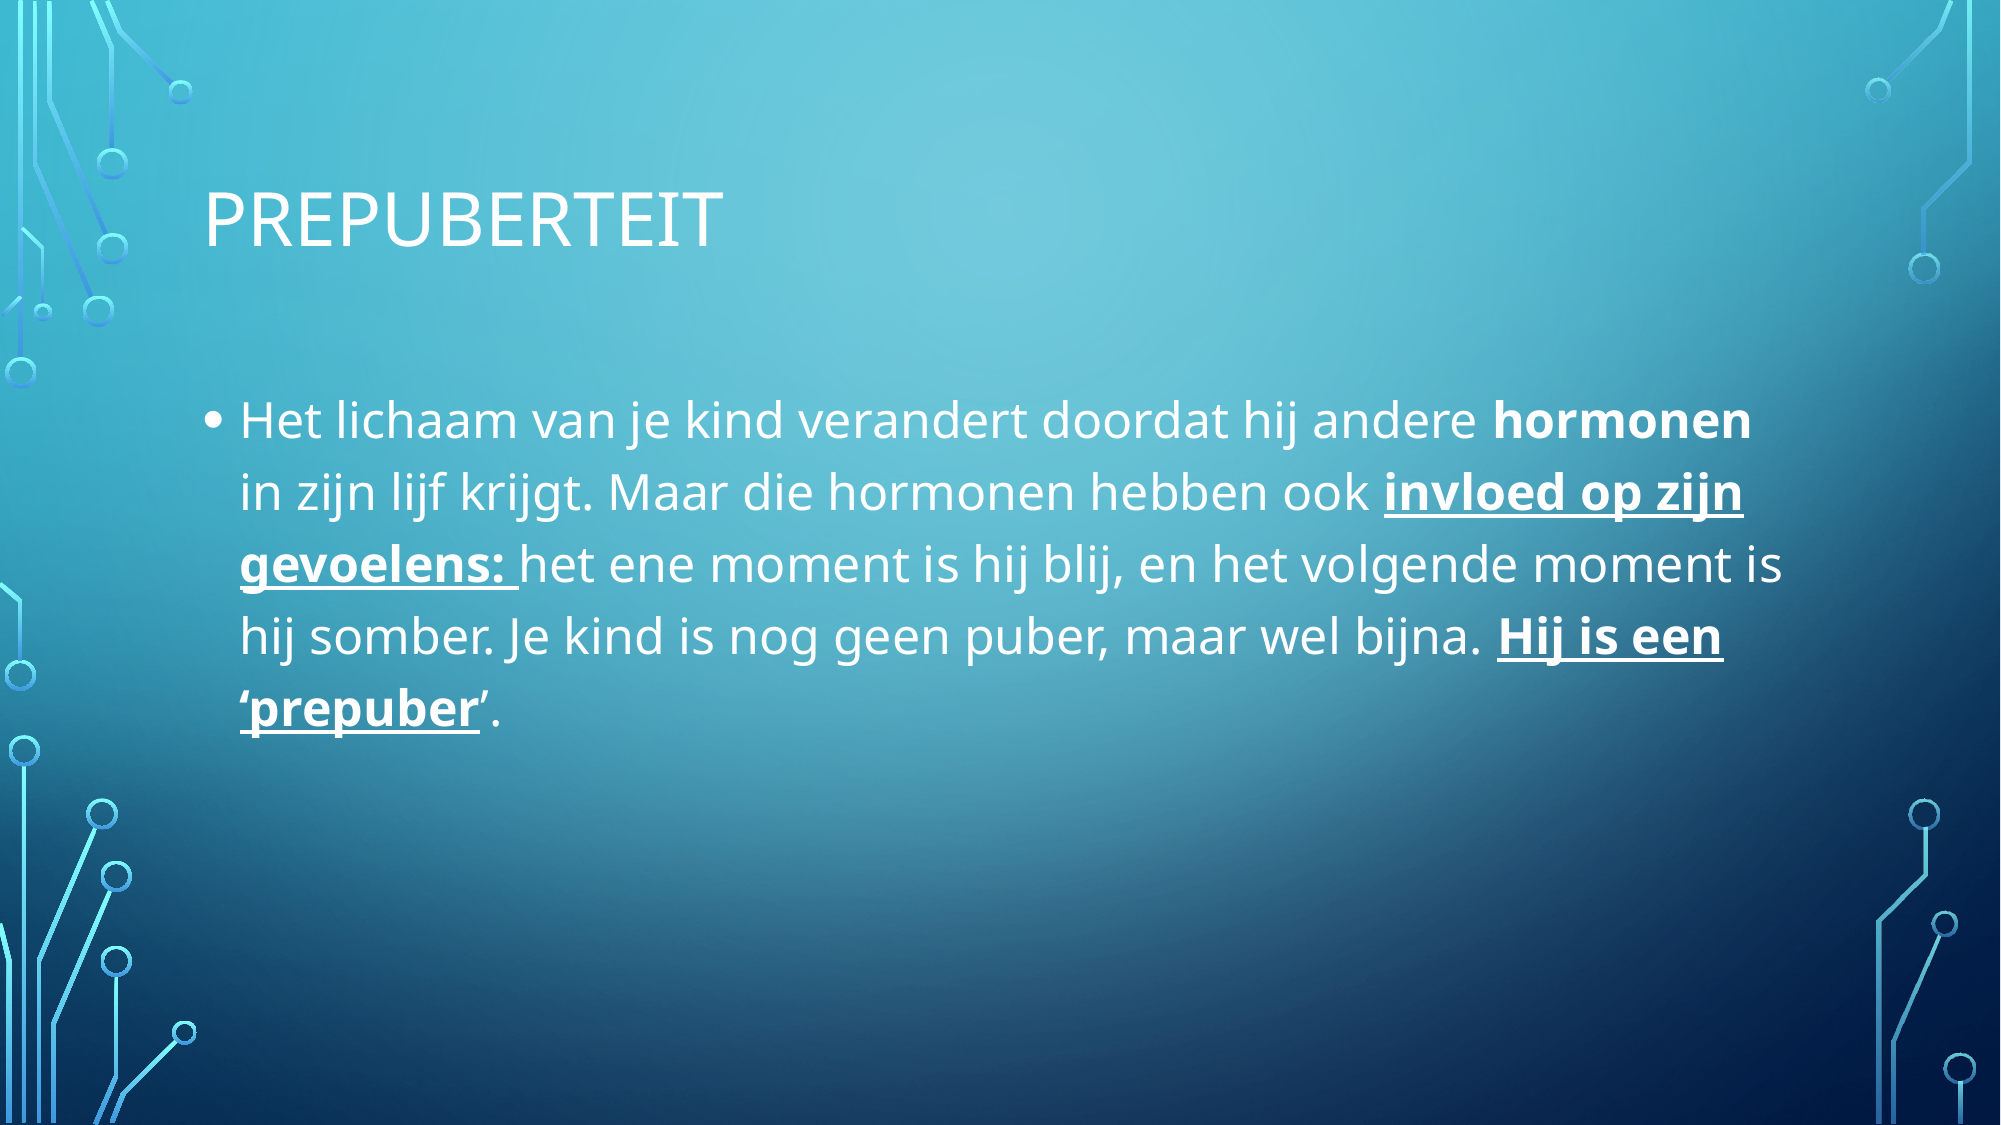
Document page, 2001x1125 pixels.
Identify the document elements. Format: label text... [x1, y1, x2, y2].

list Het lichaam van je kind verandert doordat hij andere hormonen in zijn lijf krijgt. Maar die hormonen hebben ook invloed op zijn gevoelens: het ene moment is hij blij, en het volgende moment is hij somber. Je kind is nog geen puber, maar wel bijna. Hij is een ‘prepuber’. [187, 369, 1813, 950]
title Prepuberteit [187, 101, 1813, 344]
